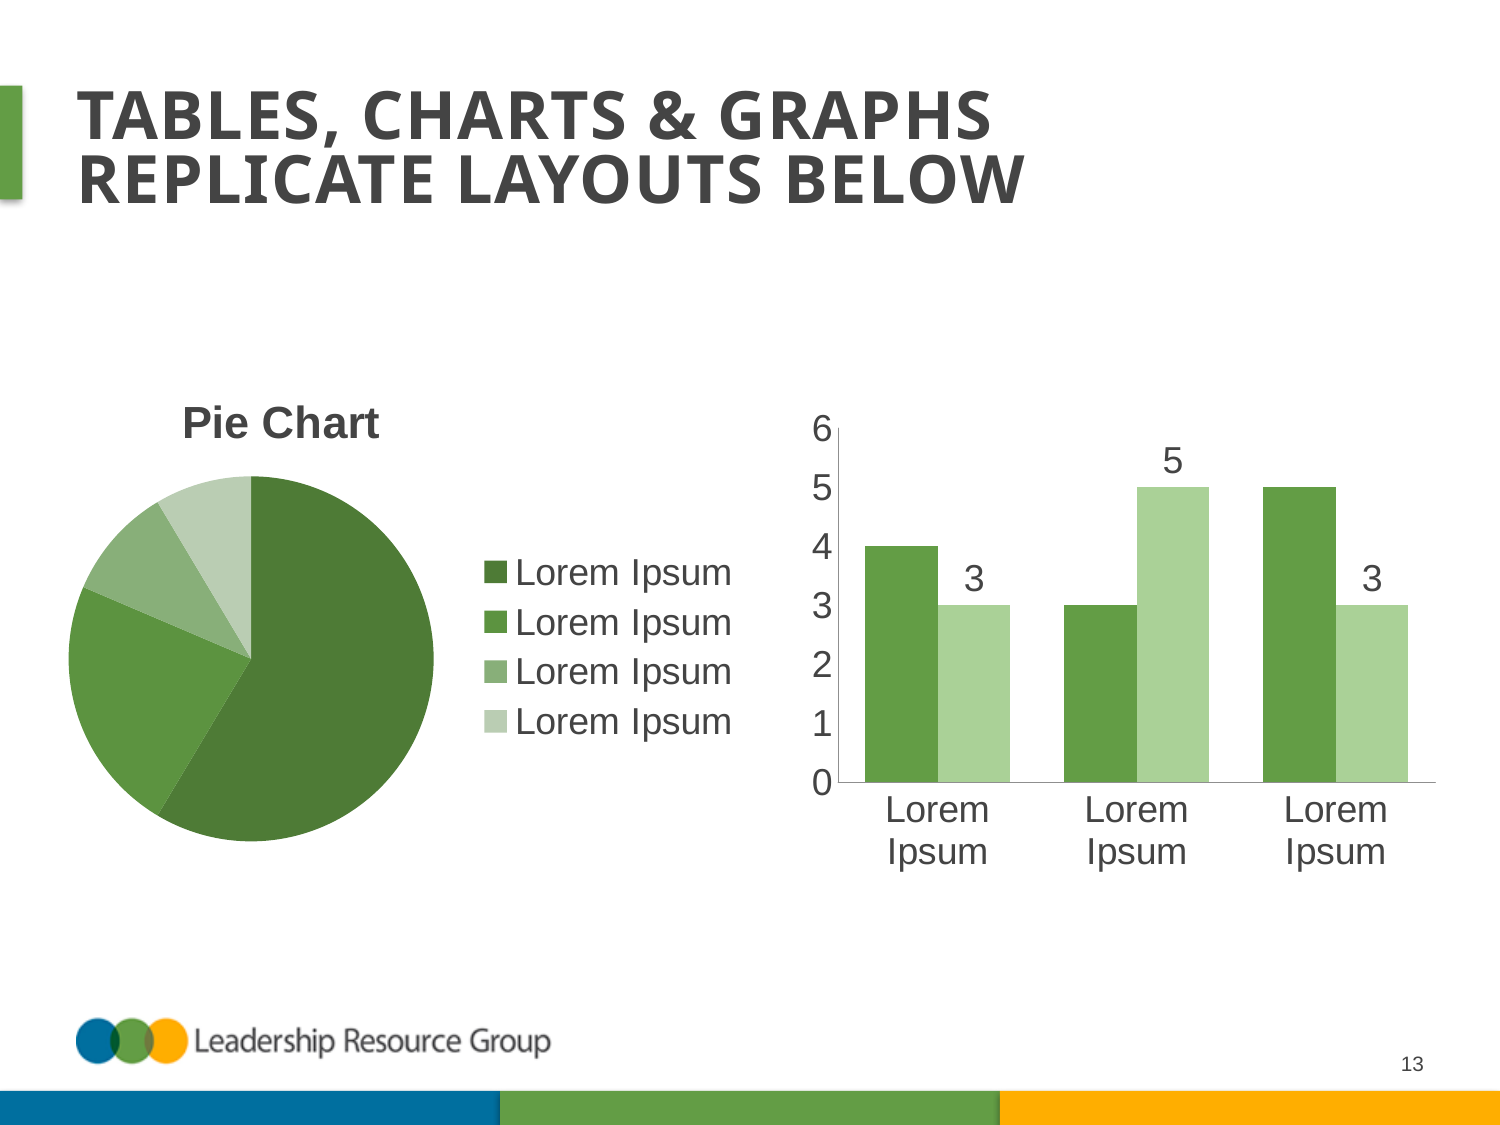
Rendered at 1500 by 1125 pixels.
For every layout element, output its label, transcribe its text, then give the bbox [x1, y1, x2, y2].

chart [798, 397, 1449, 883]
chart [0, 372, 788, 851]
picture [76, 1013, 577, 1067]
title Tables, Charts & Graphs Replicate LAYOUTS Below [76, 77, 1423, 224]
